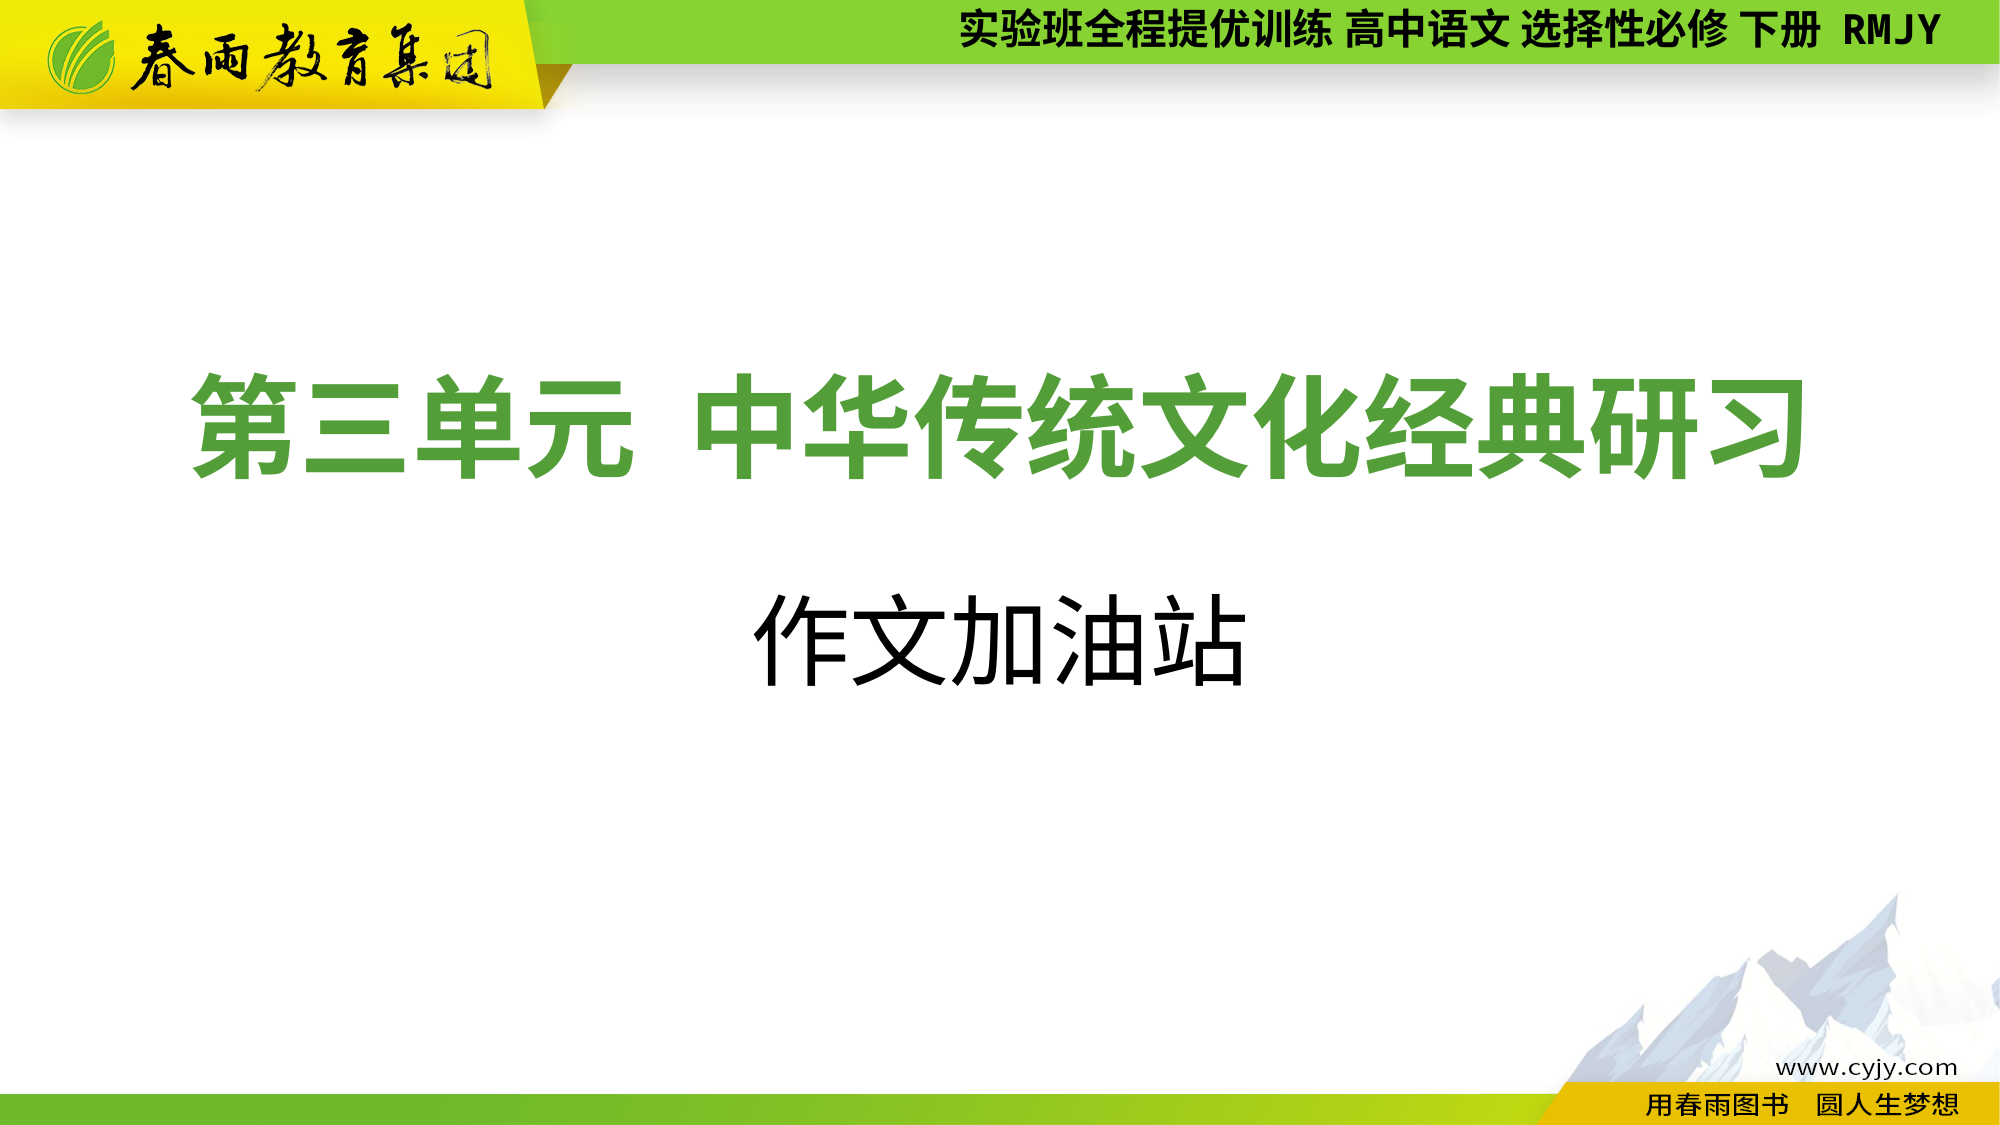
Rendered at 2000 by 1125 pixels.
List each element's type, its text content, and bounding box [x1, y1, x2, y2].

text_box 第三单元 中华传统文化经典研习 [54, 282, 1946, 500]
picture [0, 0, 2000, 1125]
text_box 作文加油站 [54, 511, 1946, 706]
